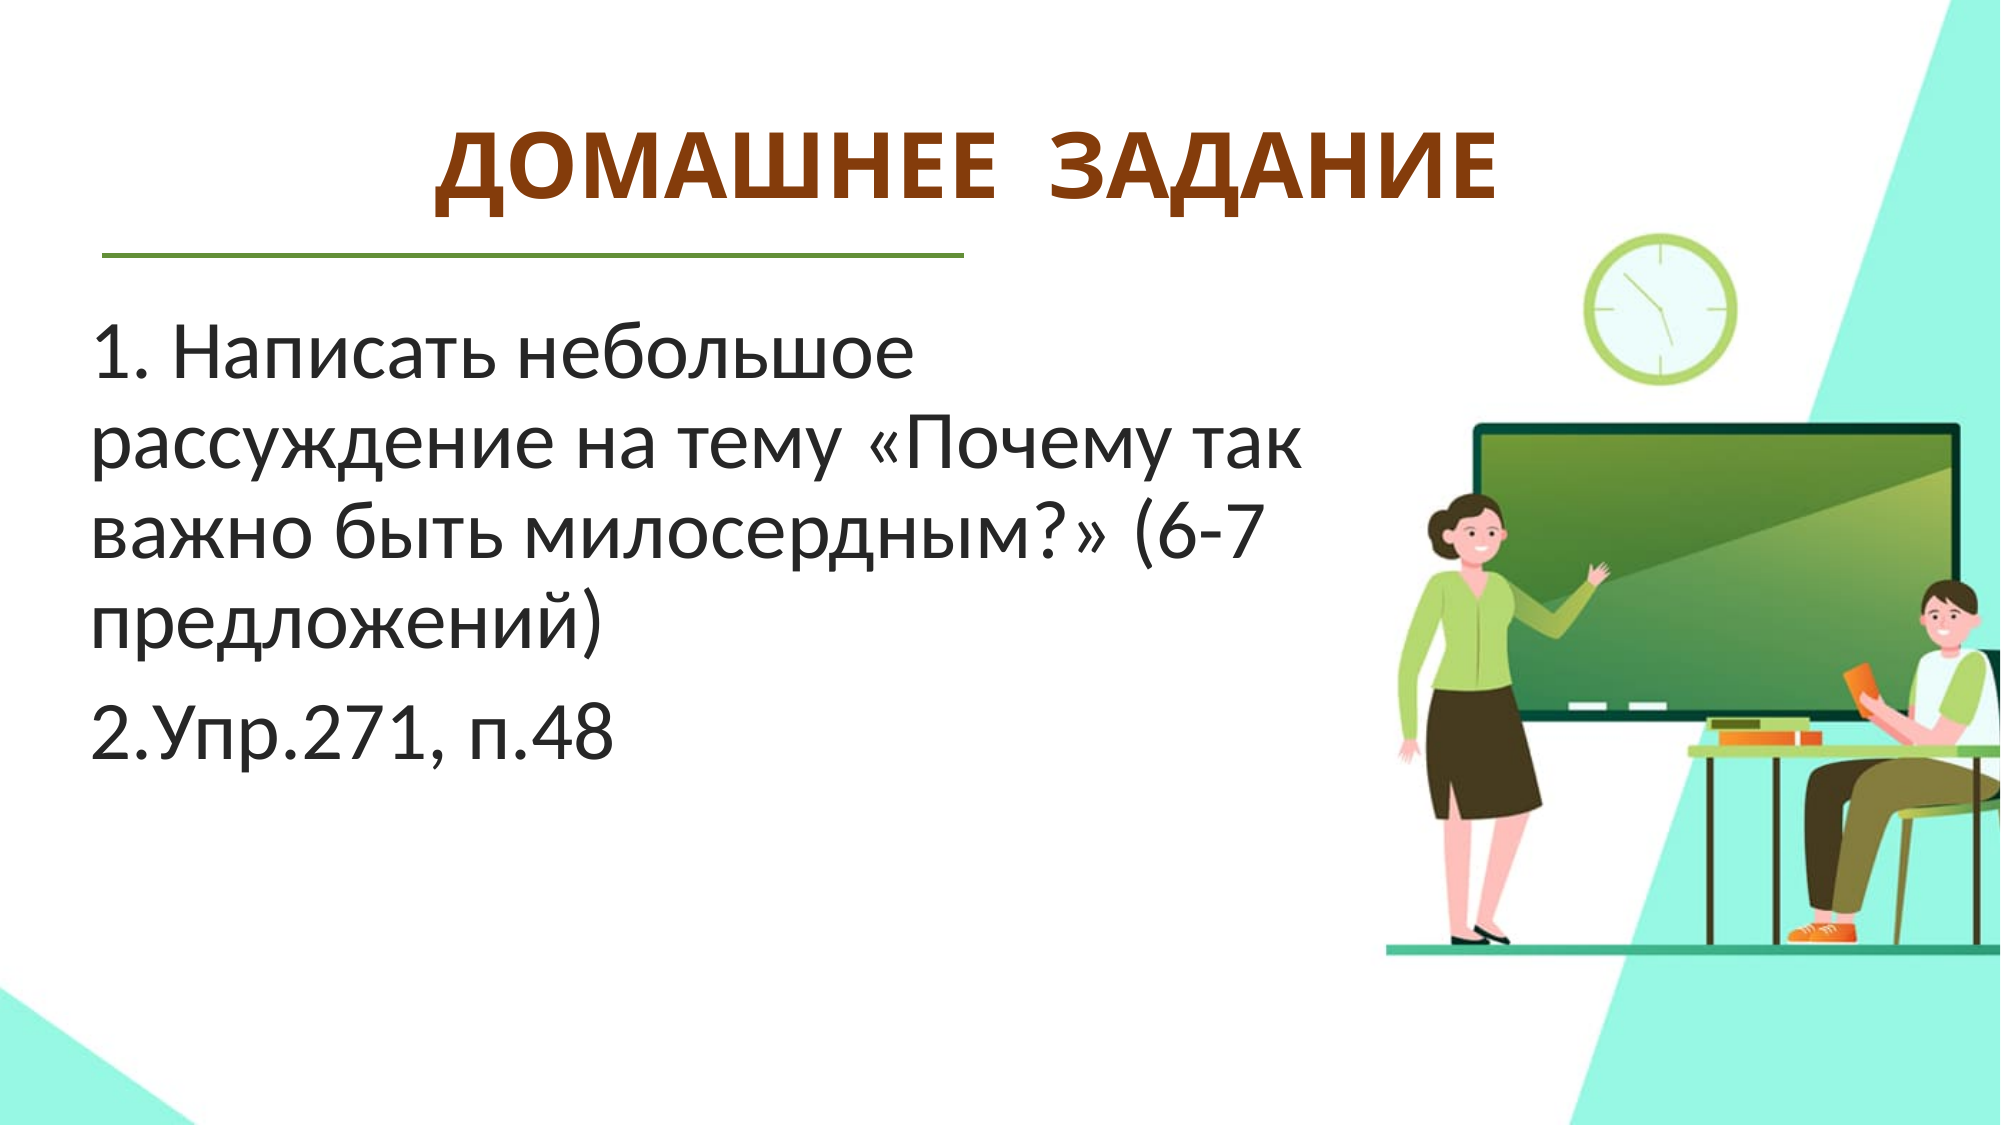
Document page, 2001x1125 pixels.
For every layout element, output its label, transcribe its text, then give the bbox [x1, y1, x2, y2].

picture [0, 0, 2001, 1125]
list 1. Написать небольшое рассуждение на тему «Почему так важно быть милосердным?» (6-7 предложений) 2.Упр.271, п.48 [74, 299, 1405, 1014]
title ДОМАШНЕЕ ЗАДАНИЕ [74, 59, 1863, 278]
